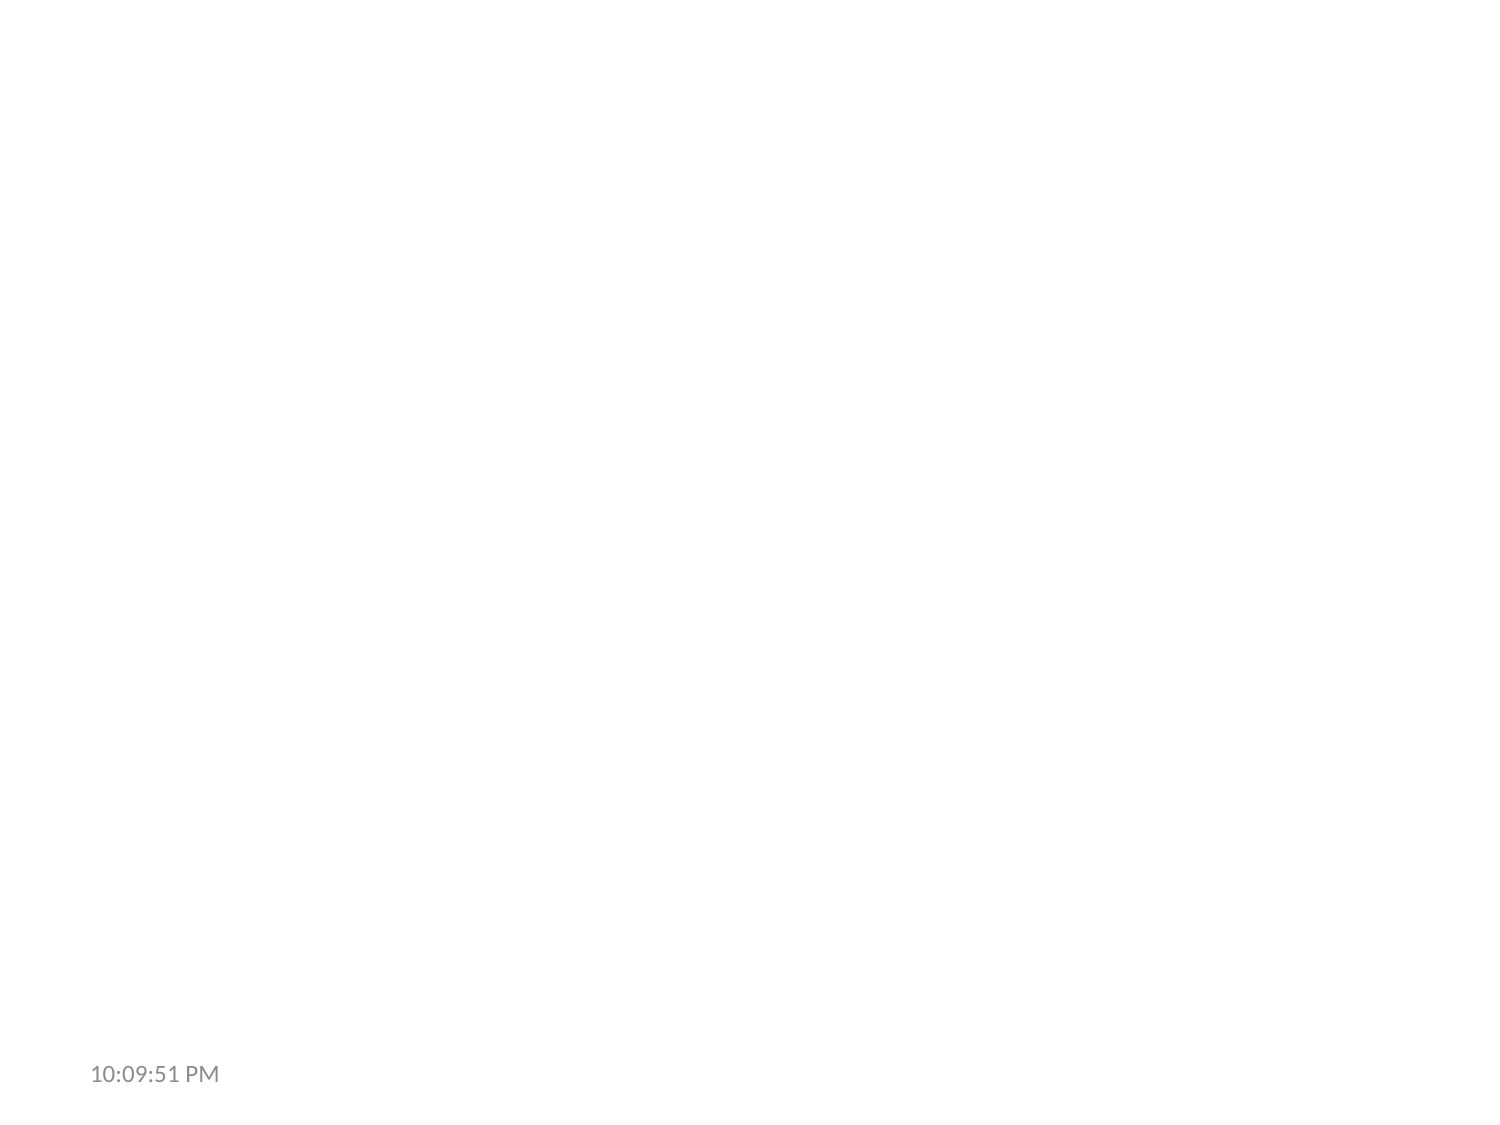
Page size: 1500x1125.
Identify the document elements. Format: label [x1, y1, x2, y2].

slide_number [75, 1042, 425, 1103]
